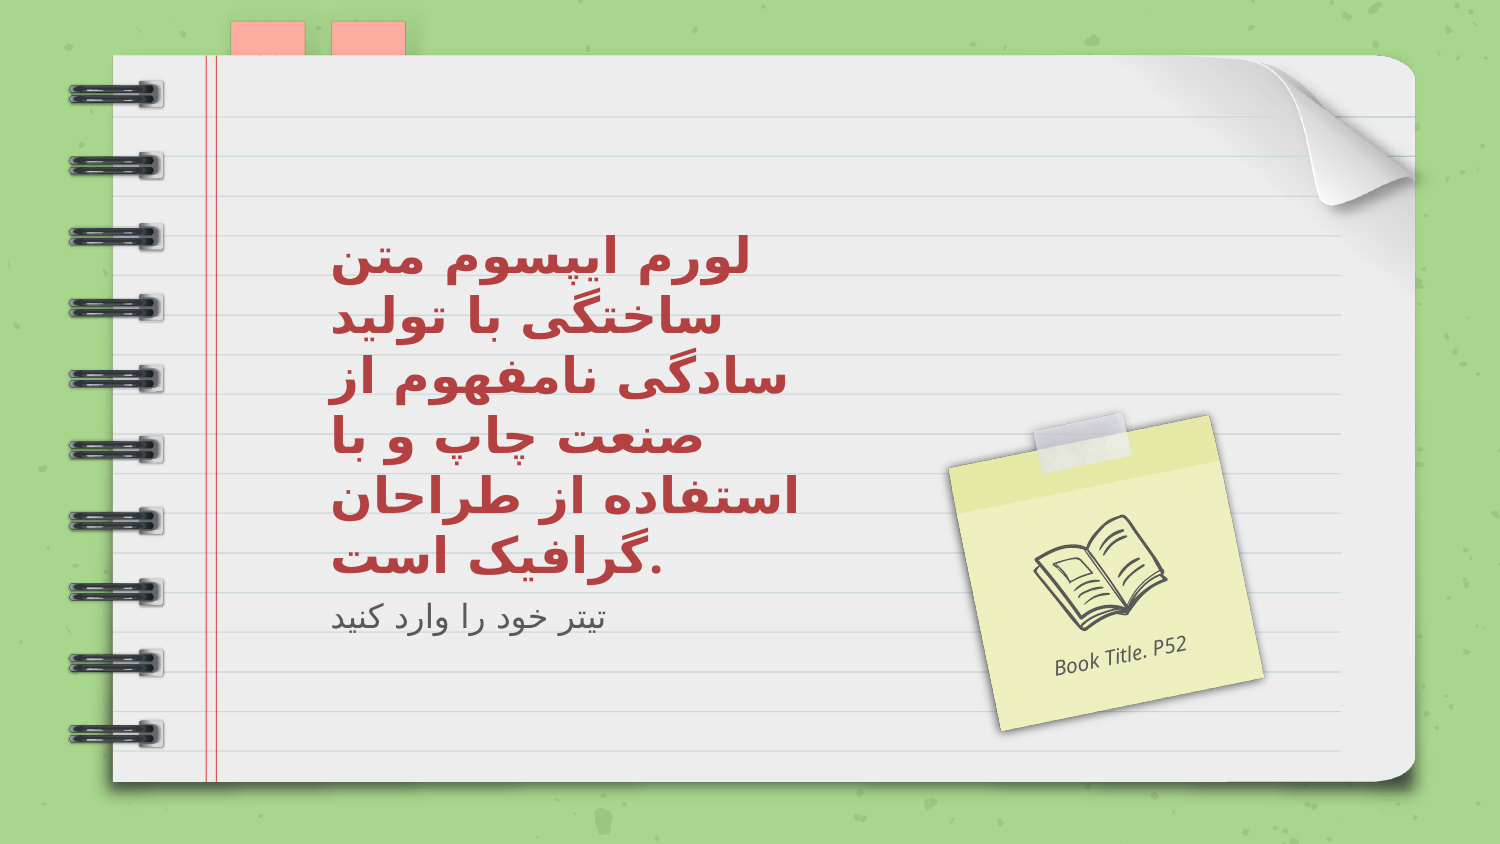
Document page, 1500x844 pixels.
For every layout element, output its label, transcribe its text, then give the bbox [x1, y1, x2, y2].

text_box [1032, 514, 1169, 632]
picture [63, 0, 1437, 822]
subtitle لورم ایپسوم متن ساختگی با تولید سادگی نامفهوم از صنعت چاپ و با استفاده از طراحان گرافیک است. [315, 208, 880, 568]
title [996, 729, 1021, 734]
title تیتر خود را وارد کنید [315, 580, 667, 661]
title Book Title. P52 [1253, 624, 1265, 682]
